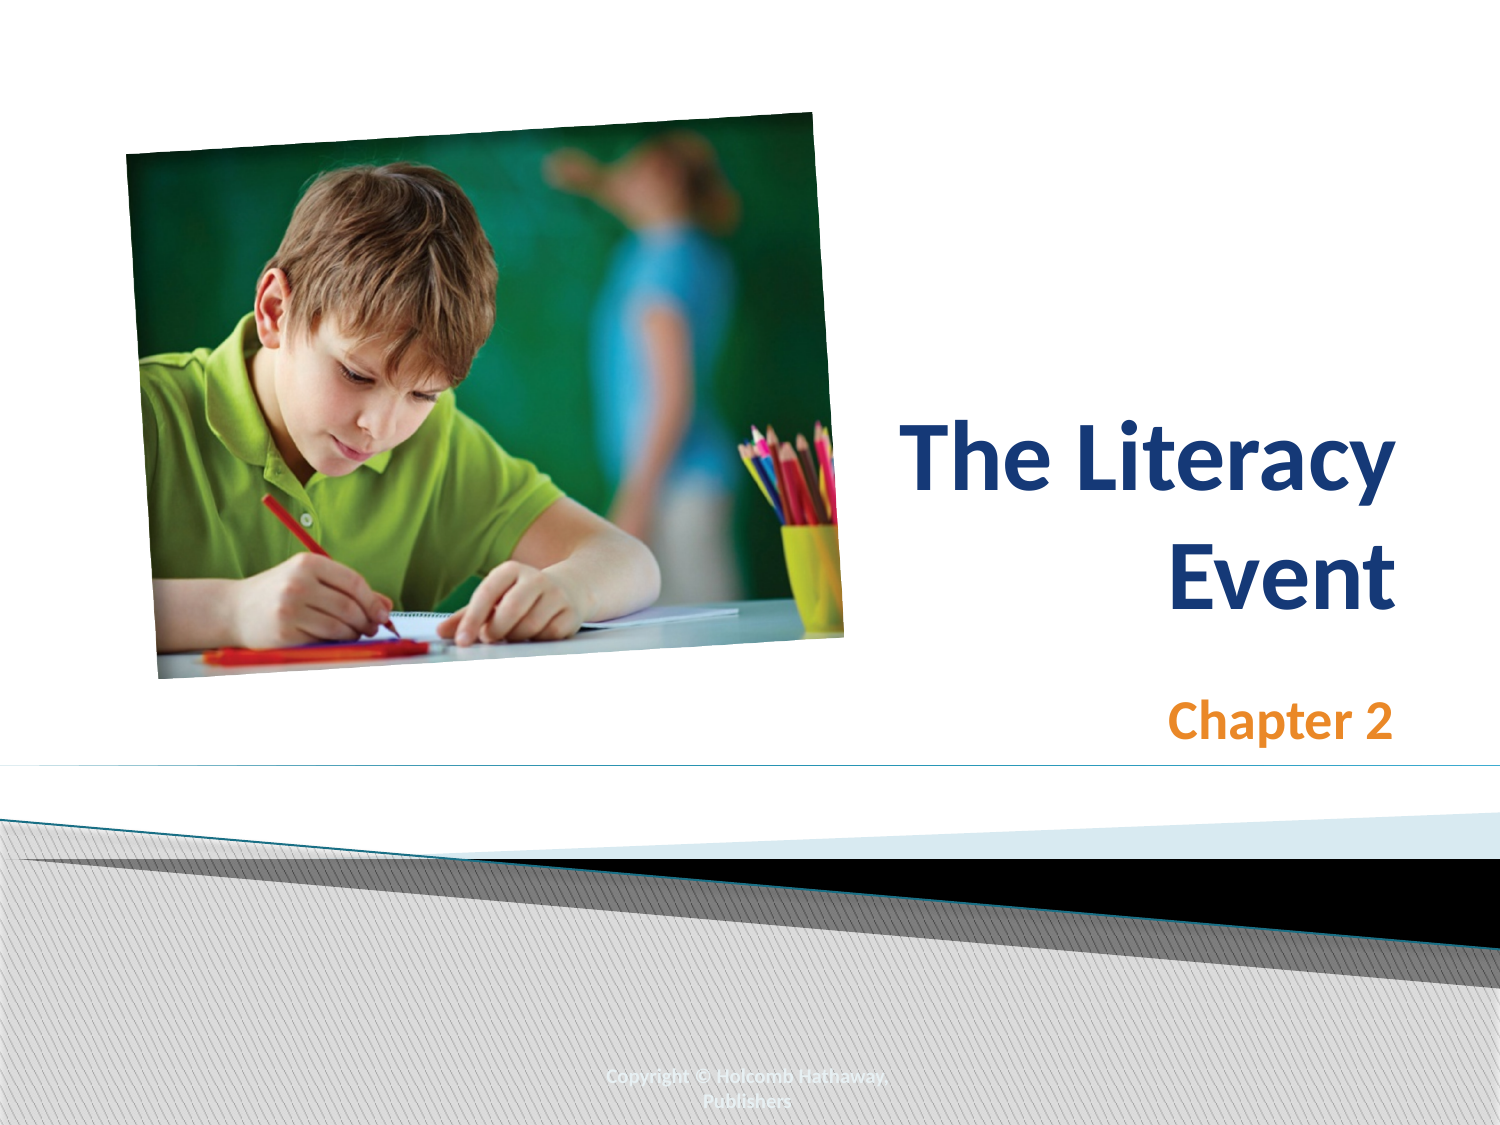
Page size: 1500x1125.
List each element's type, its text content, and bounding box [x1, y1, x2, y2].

subtitle Chapter 2 [137, 600, 1413, 797]
footer Copyright © Holcomb Hathaway, Publishers [0, 1051, 1500, 1125]
title The Literacy Event [875, 212, 1413, 600]
picture [5, 859, 1500, 989]
picture [126, 112, 844, 679]
